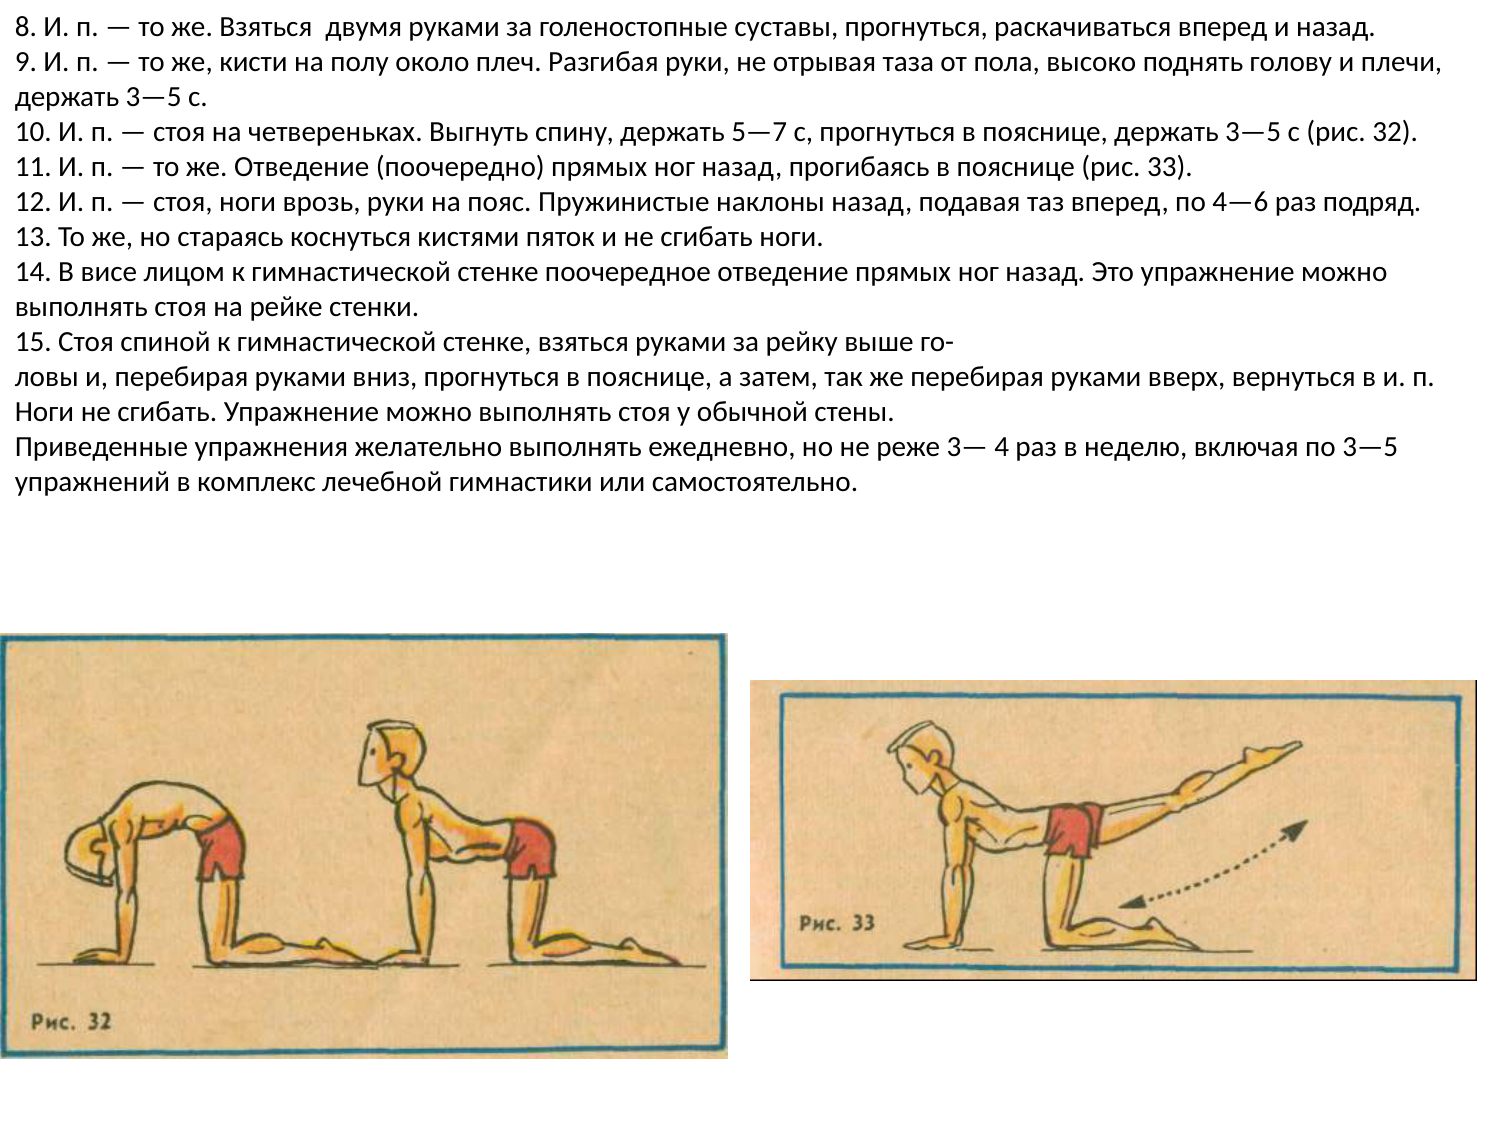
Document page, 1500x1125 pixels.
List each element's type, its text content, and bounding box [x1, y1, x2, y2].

picture [749, 680, 1477, 982]
picture [0, 633, 728, 1059]
text_box 8. И. п. — то же. Взяться двумя руками за голеностопные суставы, прогнуться, раскачиваться вперед и назад. 9. И. п. — то же, кисти на полу около плеч. Разгибая руки, не отрывая таза от пола, высоко поднять голову и плечи, держать 3—5 с. 10. И. п. — стоя на четвереньках. Выгнуть спину, держать 5—7 с, прогнуться в пояснице, держать 3—5 с (рис. 32). 11. И. п. — то же. Отведение (поочередно) прямых ног назад, прогибаясь в пояснице (рис. 33). 12. И. п. — стоя, ноги врозь, руки на пояс. Пружинистые наклоны назад, подавая таз вперед, по 4—6 раз подряд. 13. То же, но стараясь коснуться кистями пяток и не сгибать ноги. 14. В висе лицом к гимнастической стенке поочередное отведение прямых ног назад. Это упражнение можно выполнять стоя на рейке стенки. 15. Стоя спиной к гимнастической стенке, взяться руками за рейку выше го- ловы и, перебирая руками вниз, прогнуться в пояснице, а затем, так же перебирая руками вверх, вернуться в и. п. Ноги не сгибать. Упражнение можно выполнять стоя у обычной стены. Приведенные упражнения желательно выполнять ежедневно, но не реже 3— 4 раз в неделю, включая по 3—5 упражнений в комплекс лечебной гимнастики или самостоятельно. [0, 0, 1500, 550]
